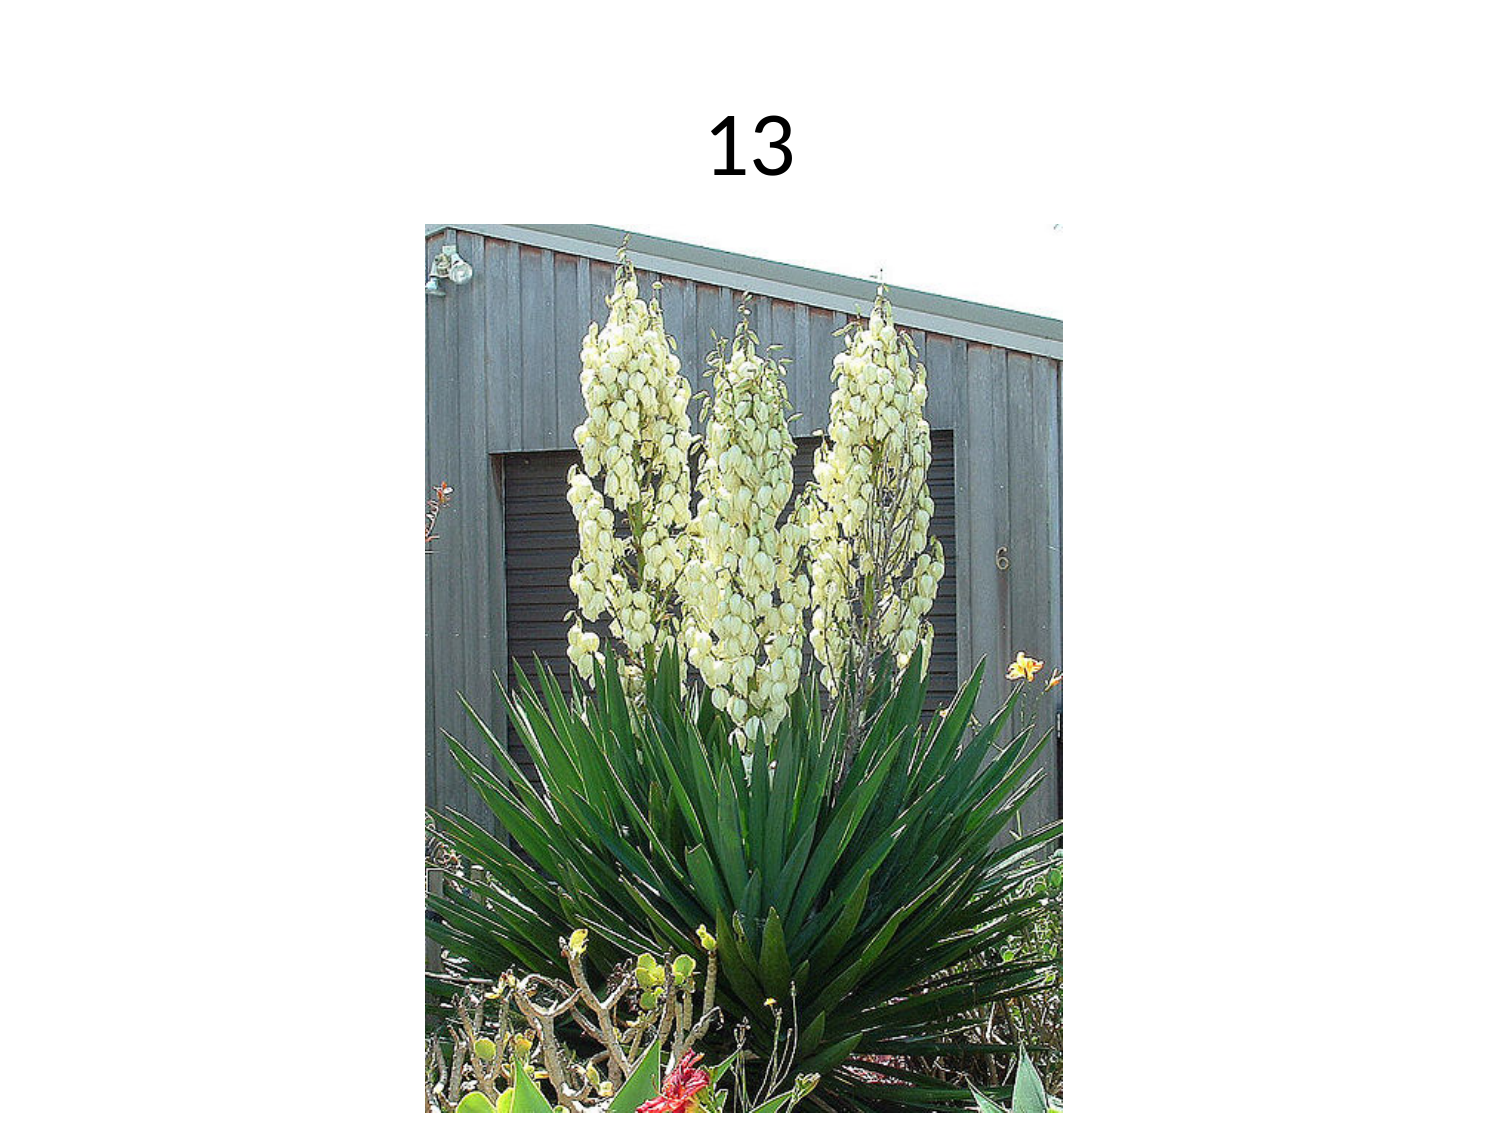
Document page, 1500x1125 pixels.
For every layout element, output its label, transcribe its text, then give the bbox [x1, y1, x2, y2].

title 13 [75, 45, 1425, 233]
picture [424, 224, 1063, 1113]
